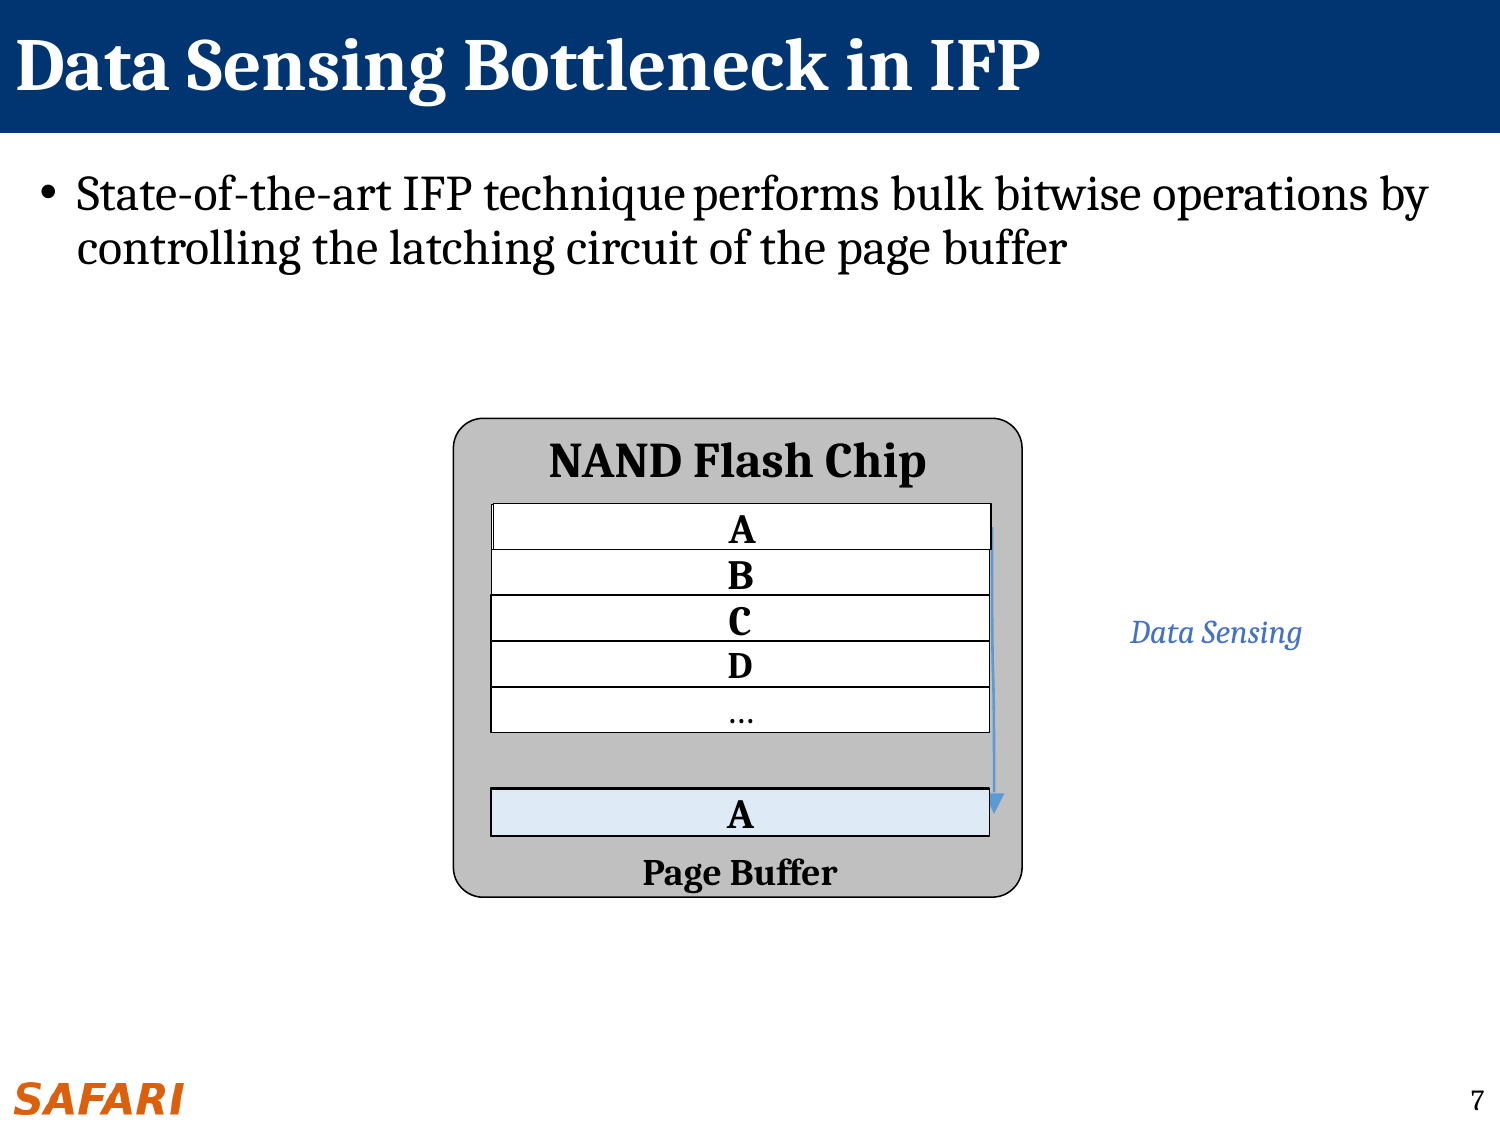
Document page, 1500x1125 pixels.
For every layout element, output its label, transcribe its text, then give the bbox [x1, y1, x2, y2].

picture [12, 1073, 190, 1125]
list State-of-the-art IFP technique performs bulk bitwise operations by controlling the latching circuit of the page buffer [24, 159, 1476, 1008]
text_box 7 [1368, 1073, 1500, 1124]
title Data Sensing Bottleneck in IFP [0, 0, 1500, 133]
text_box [453, 418, 1023, 902]
text_box Data Sensing [1109, 602, 1325, 658]
